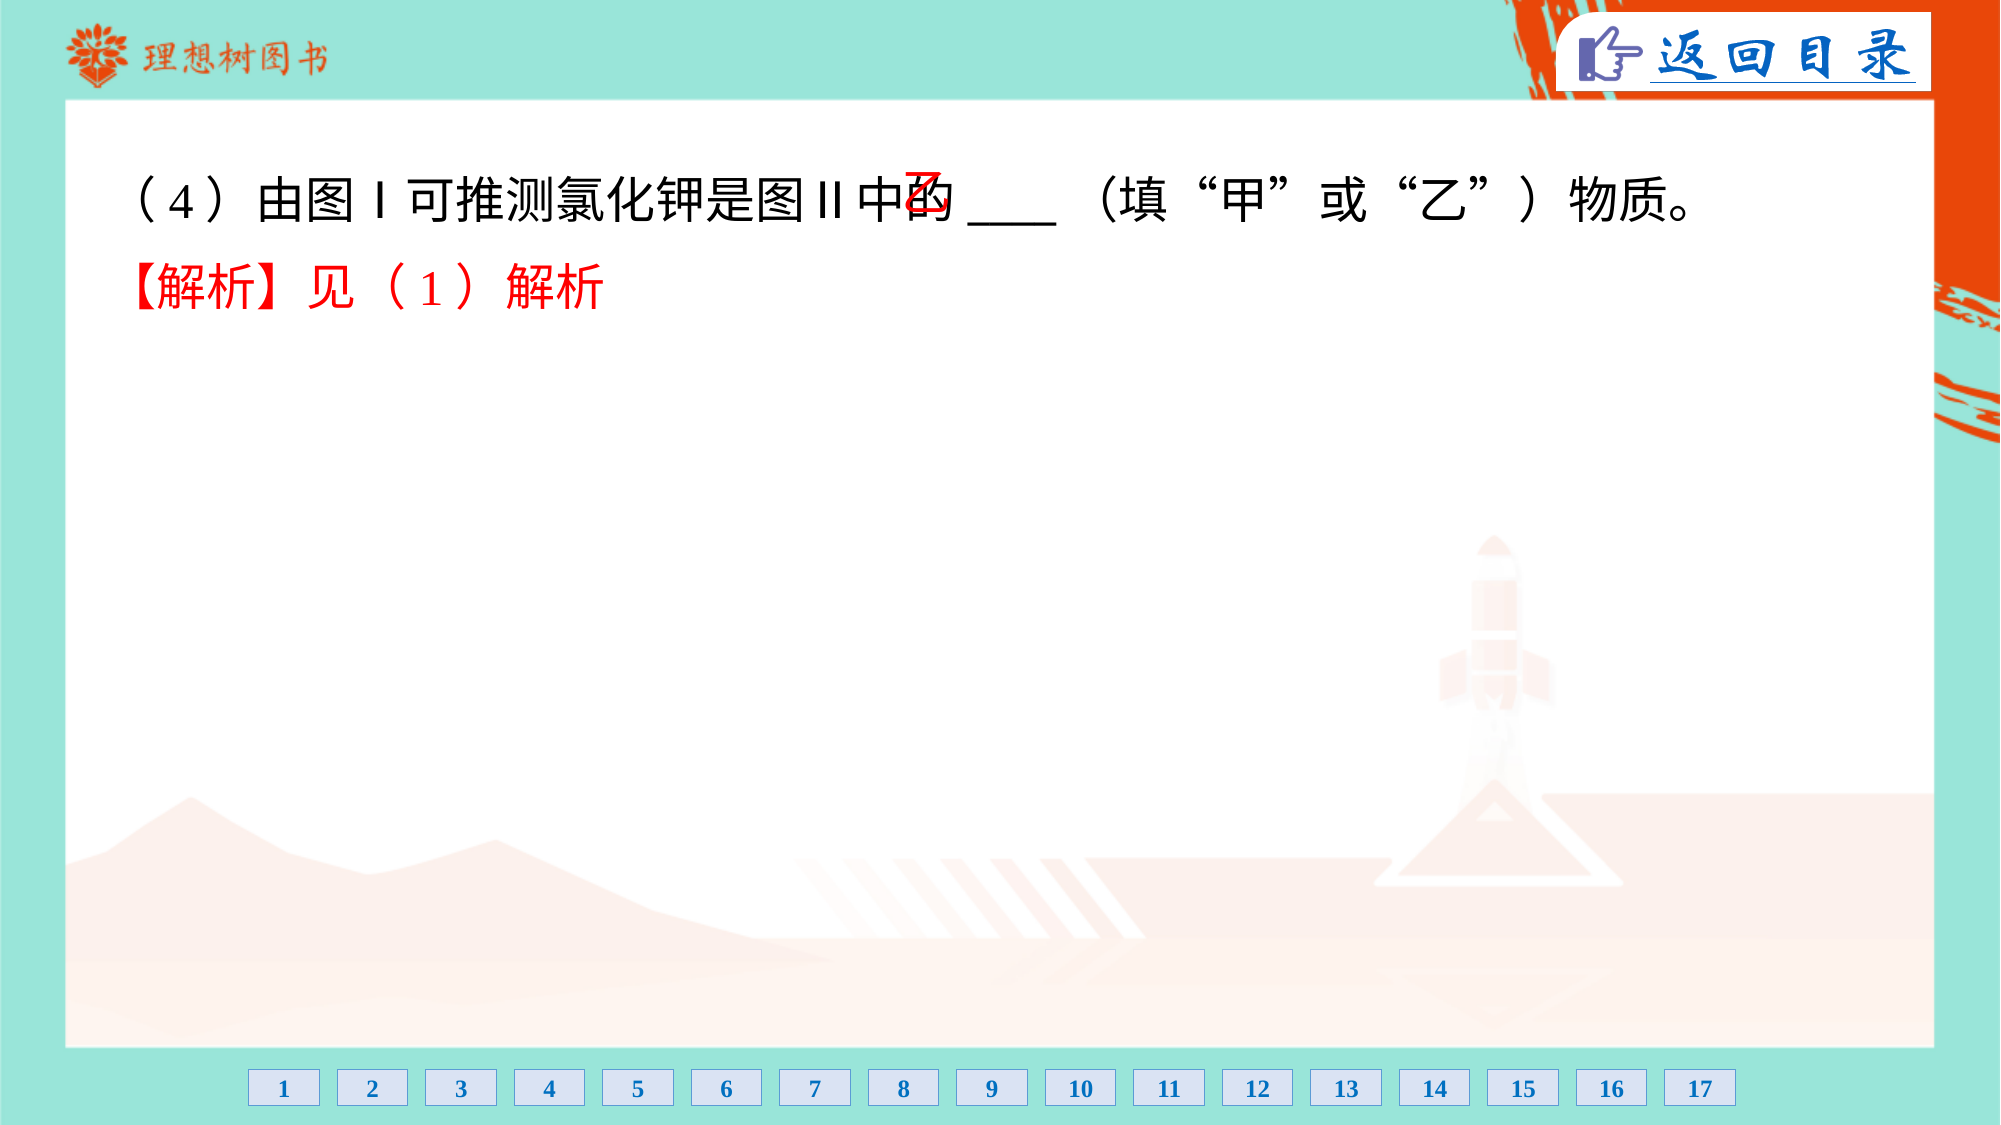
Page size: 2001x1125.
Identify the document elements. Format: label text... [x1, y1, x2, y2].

picture [0, 0, 2000, 1125]
text_box 【解析】见（1）解析 [106, 228, 1895, 306]
text_box （4）由图Ⅰ可推测氯化钾是图Ⅱ中的____（填“甲”或“乙”）物质。 [106, 140, 1895, 219]
text_box 乙 [883, 132, 970, 211]
